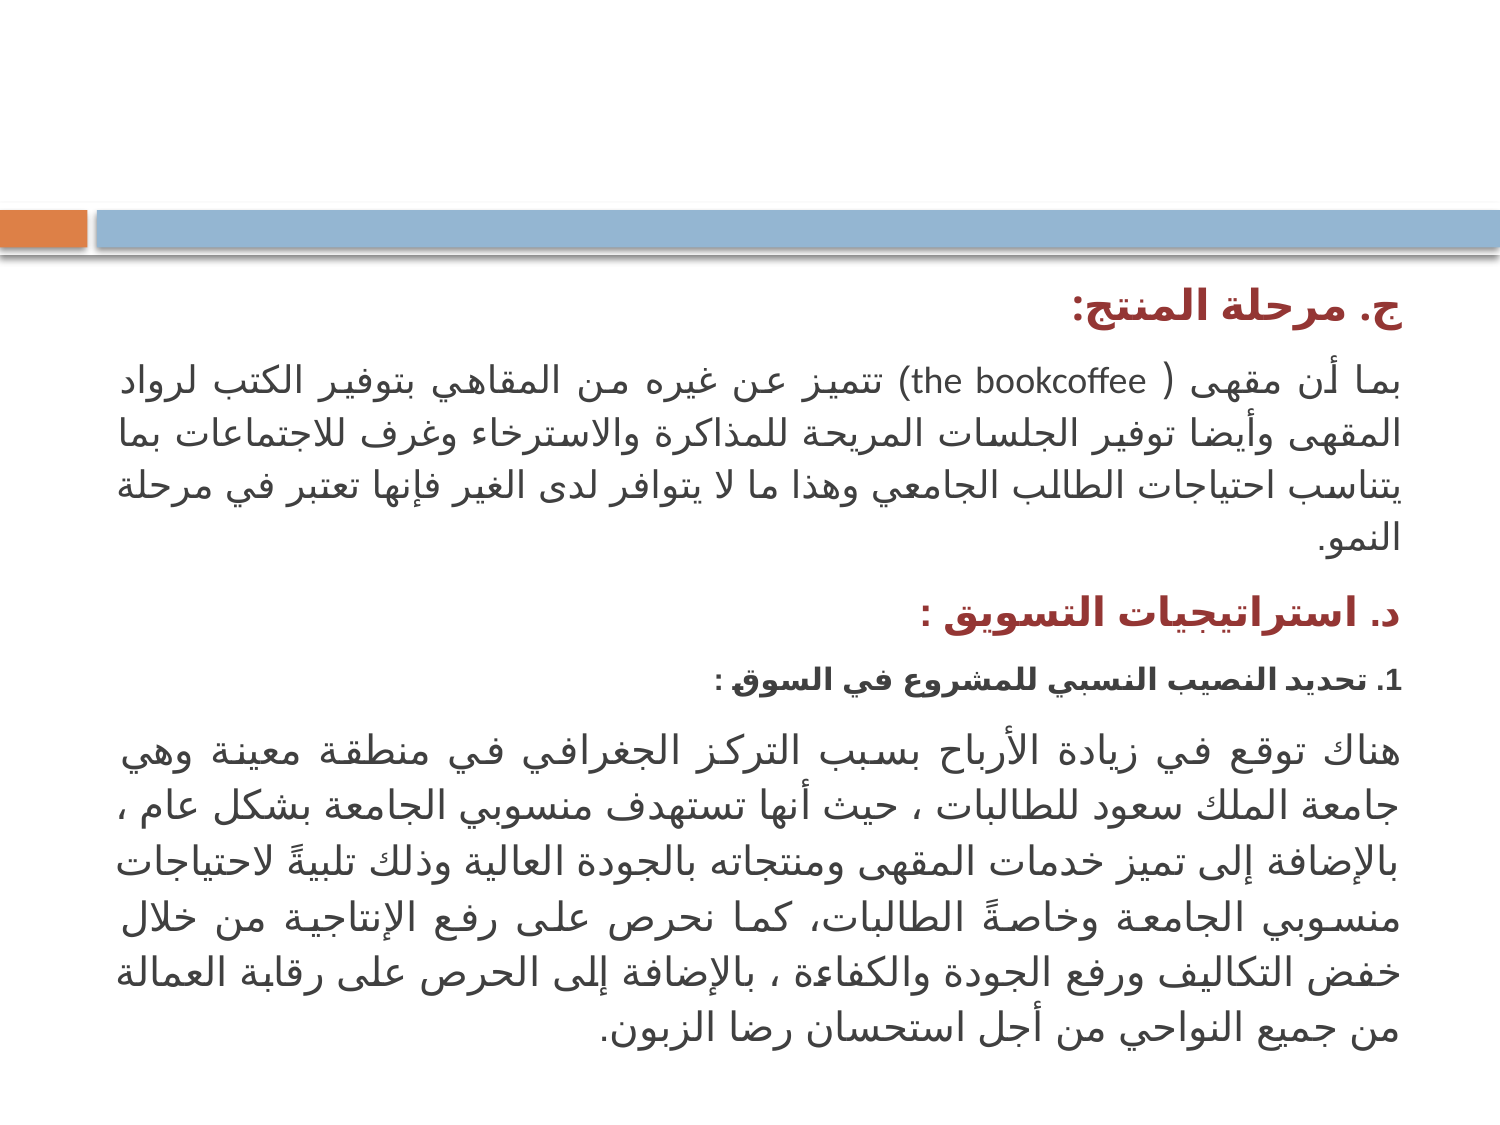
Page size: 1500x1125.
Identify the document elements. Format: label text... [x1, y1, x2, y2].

list ج. مرحلة المنتج: بما أن مقهى ( the bookcoffee) تتميز عن غيره من المقاهي بتوفير الكتب لرواد المقهى وأيضا توفير الجلسات المريحة للمذاكرة والاسترخاء وغرف للاجتماعات بما يتناسب احتياجات الطالب الجامعي وهذا ما لا يتوافر لدى الغير فإنها تعتبر في مرحلة النمو. د. استراتيجيات التسويق : 1. تحديد النصيب النسبي للمشروع في السوق : هناك توقع في زيادة الأرباح بسبب التركز الجغرافي في منطقة معينة وهي جامعة الملك سعود للطالبات ، حيث أنها تستهدف منسوبي الجامعة بشكل عام ، بالإضافة إلى تميز خدمات المقهى ومنتجاته بالجودة العالية وذلك تلبيةً لاحتياجات منسوبي الجامعة وخاصةً الطالبات، كما نحرص على رفع الإنتاجية من خلال خفض التكاليف ورفع الجودة والكفاءة ، بالإضافة إلى الحرص على رقابة العمالة من جميع النواحي من أجل استحسان رضا الزبون. [100, 262, 1438, 1059]
